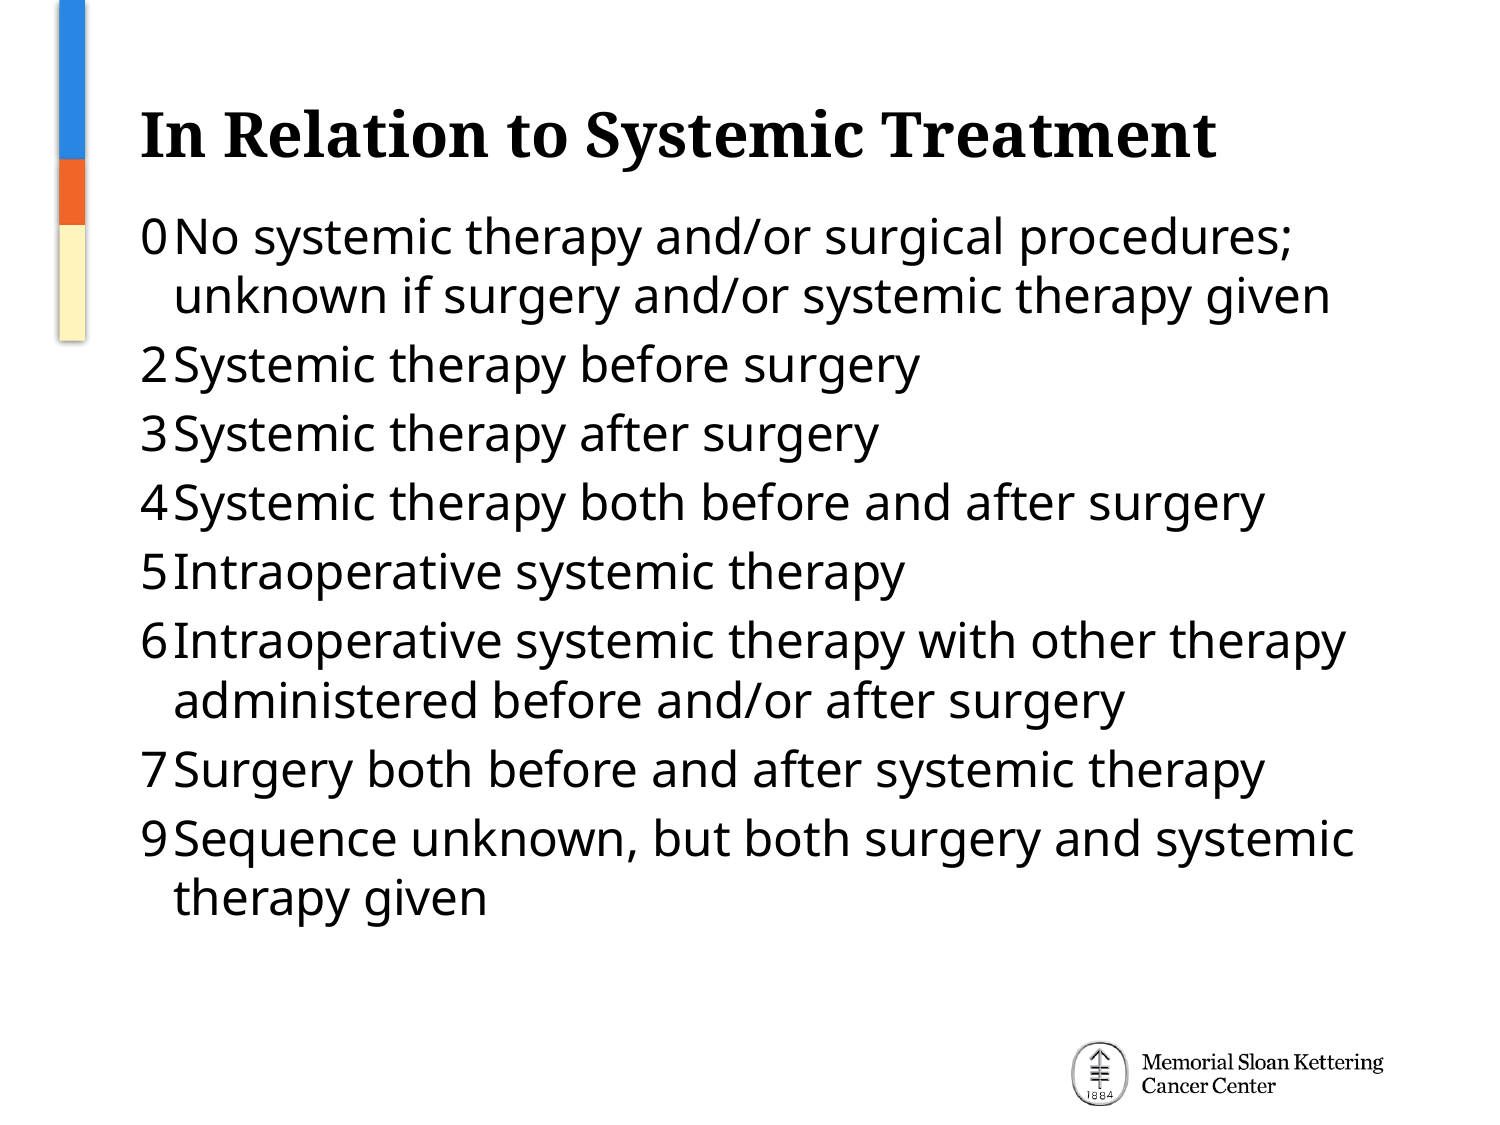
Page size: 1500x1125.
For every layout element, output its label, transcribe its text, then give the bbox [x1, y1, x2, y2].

list 0 No systemic therapy and/or surgical procedures; unknown if surgery and/or systemic therapy given 2 Systemic therapy before surgery 3 Systemic therapy after surgery 4 Systemic therapy both before and after surgery 5 Intraoperative systemic therapy 6 Intraoperative systemic therapy with other therapy administered before and/or after surgery 7 Surgery both before and after systemic therapy 9 Sequence unknown, but both surgery and systemic therapy given [125, 197, 1386, 940]
title In Relation to Systemic Treatment [125, 48, 1386, 178]
